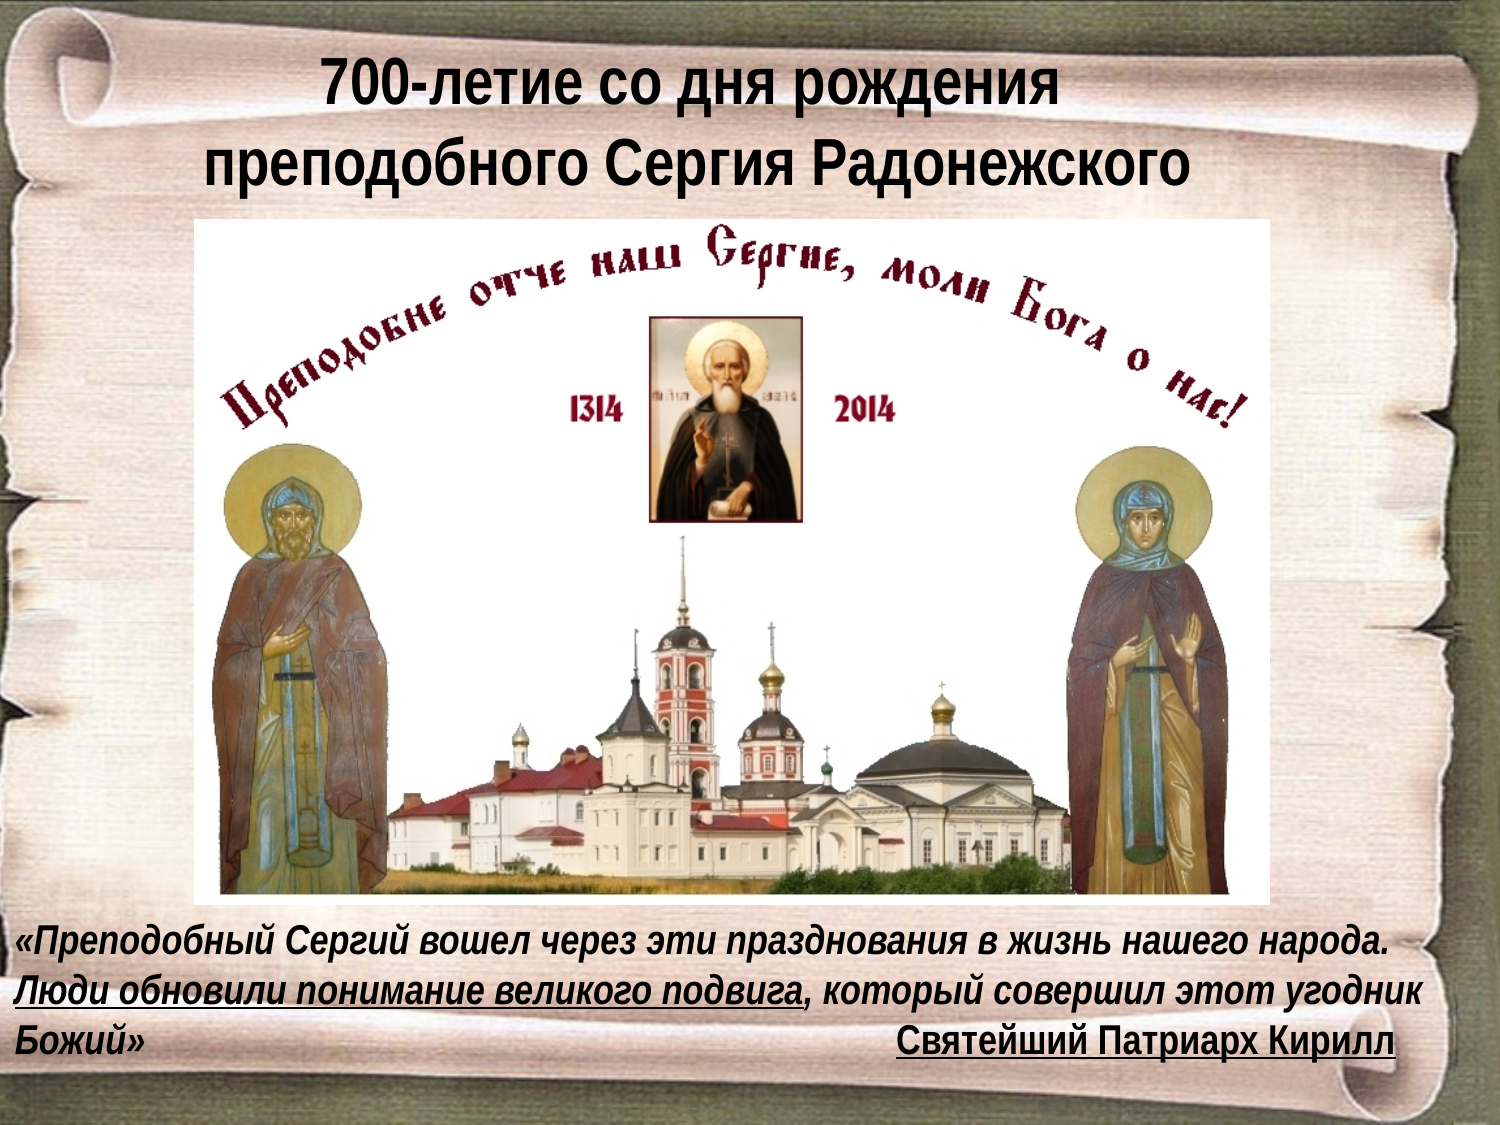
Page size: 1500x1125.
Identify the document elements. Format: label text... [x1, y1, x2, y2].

text_box 700-летие со дня рождения преподобного Сергия Радонежского [41, 30, 1341, 206]
picture [0, 0, 1500, 1125]
text_box «Преподобный Сергий вошел через эти празднования в жизнь нашего народа. Люди обновили понимание великого подвига, который совершил этот угодник Божий» Святейший Патриарх Кирилл [0, 905, 1483, 1070]
